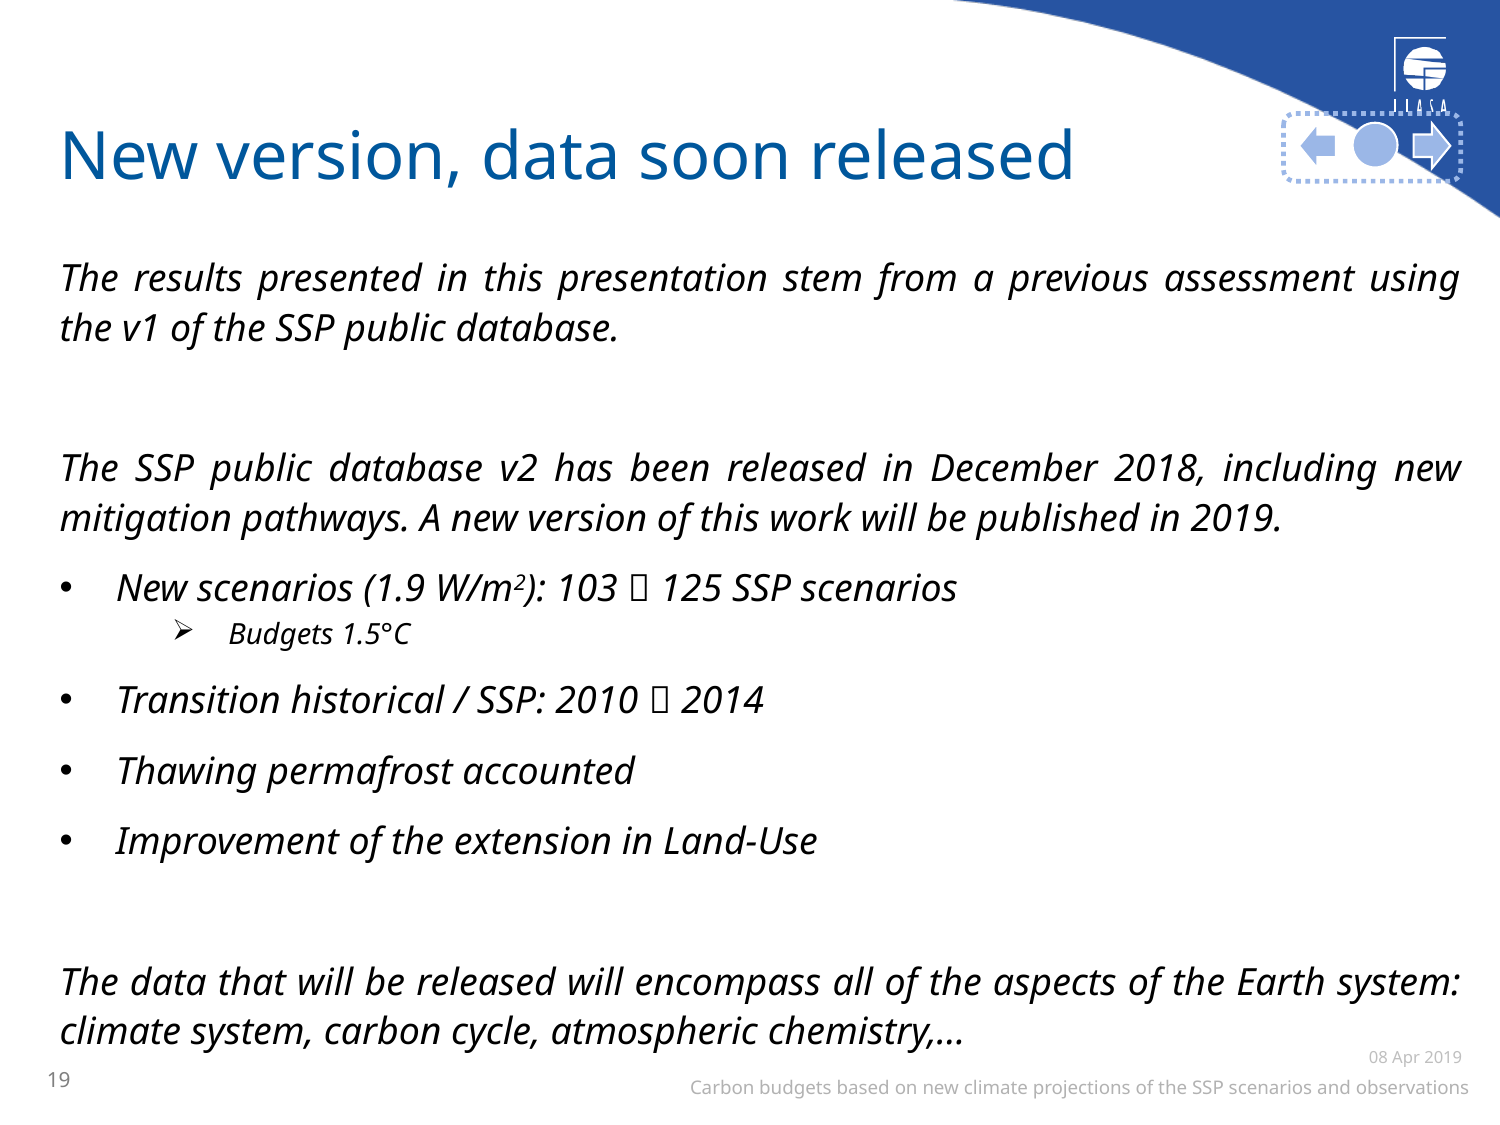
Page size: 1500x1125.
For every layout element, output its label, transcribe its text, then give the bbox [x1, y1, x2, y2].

slide_number 19 [31, 1042, 370, 1102]
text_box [1283, 113, 1461, 182]
footer Carbon budgets based on new climate projections of the SSP scenarios and observations [333, 1068, 1478, 1109]
picture [0, 0, 1500, 1125]
list The results presented in this presentation stem from a previous assessment using the v1 of the SSP public database. The SSP public database v2 has been released in December 2018, including new mitigation pathways. A new version of this work will be published in 2019. New scenarios (1.9 W/m2): 103  125 SSP scenarios Budgets 1.5°C Transition historical / SSP: 2010  2014 Thawing permafrost accounted Improvement of the extension in Land-Use The data that will be released will encompass all of the aspects of the Earth system: climate system, carbon cycle, atmospheric chemistry,… [44, 242, 1478, 1043]
title New version, data soon released [44, 59, 1397, 242]
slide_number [350, 1045, 1469, 1069]
